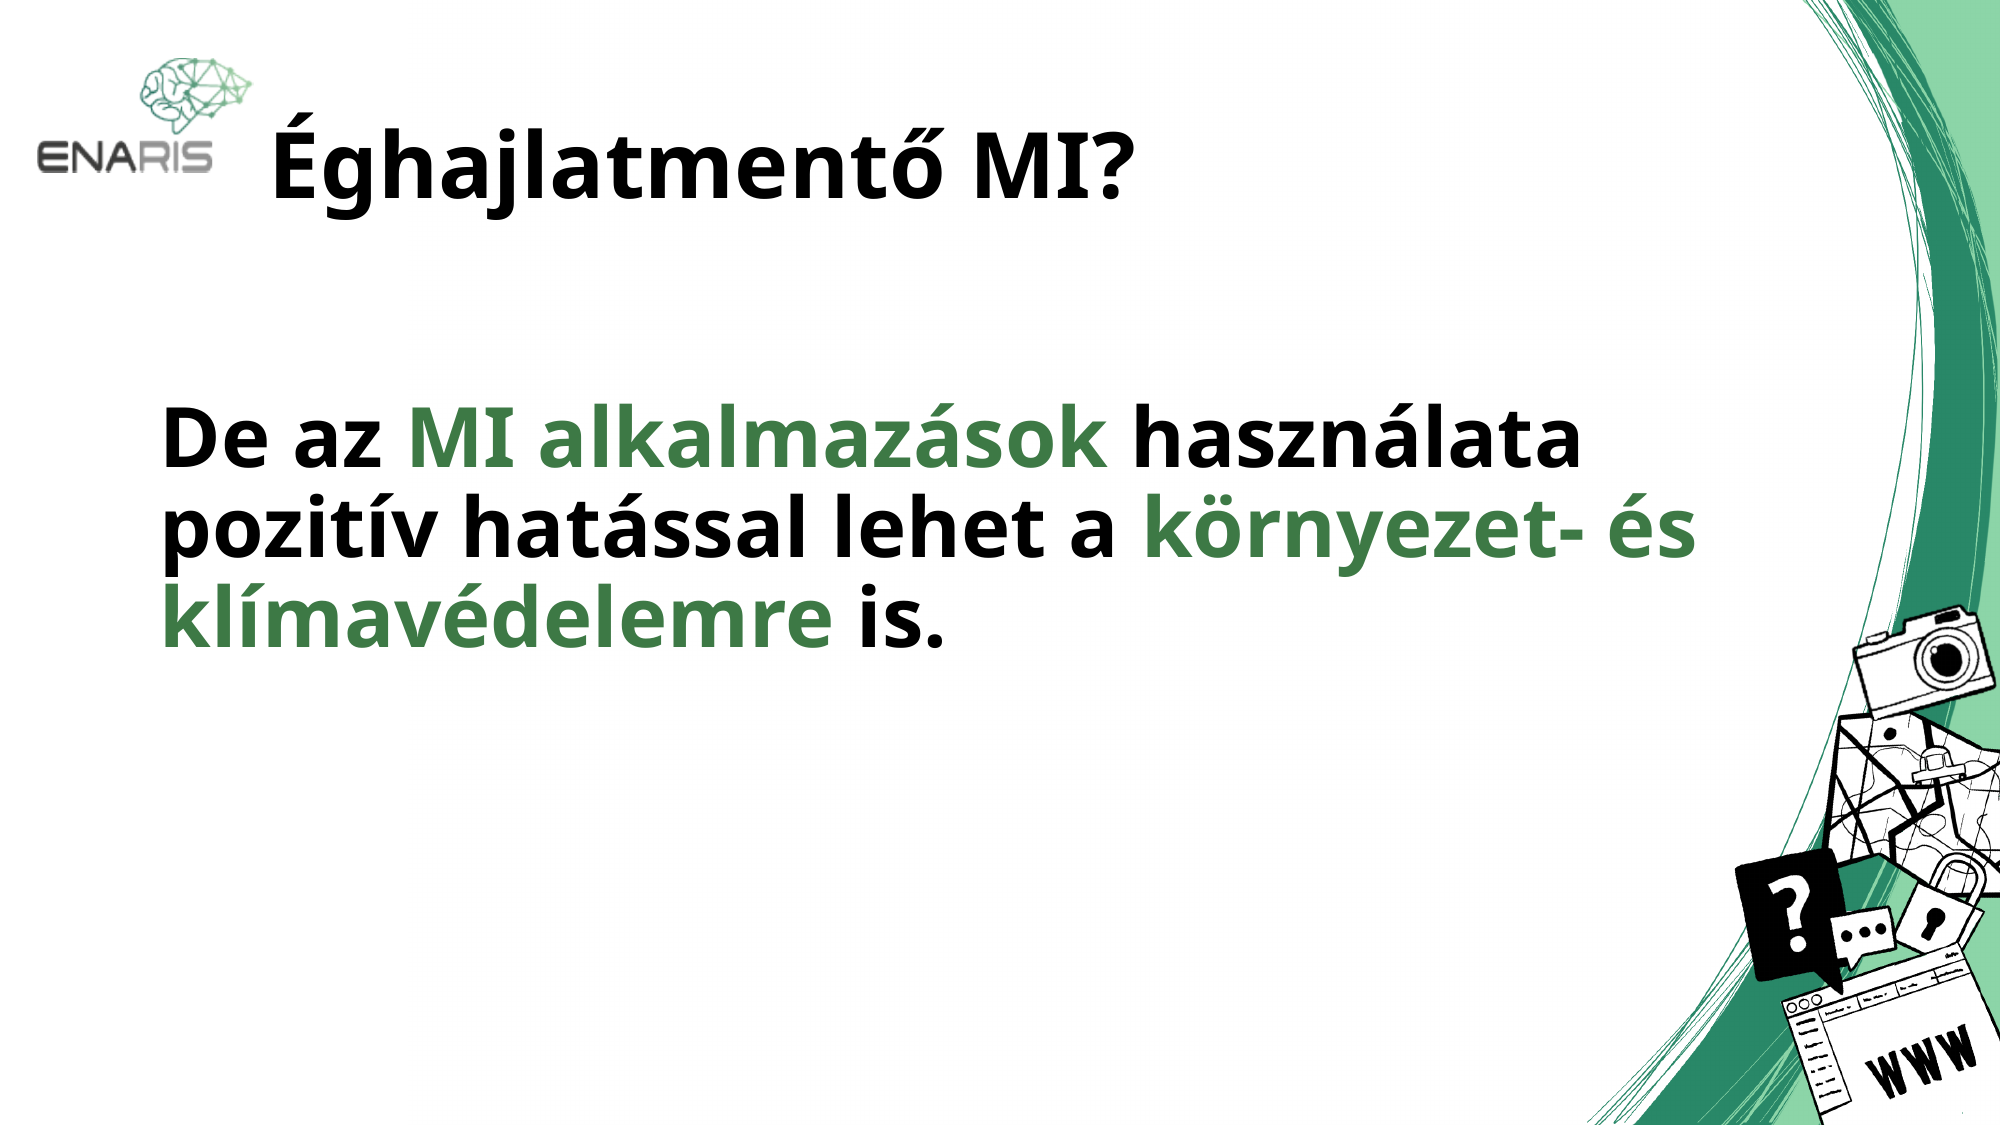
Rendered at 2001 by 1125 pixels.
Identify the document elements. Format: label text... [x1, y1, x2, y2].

picture [408, 0, 2000, 1125]
picture [37, 58, 254, 173]
title Éghajlatmentő MI? [253, 59, 1863, 278]
list De az MI alkalmazások használata pozitív hatással lehet a környezet- és klímavédelemre is. [145, 388, 1798, 737]
